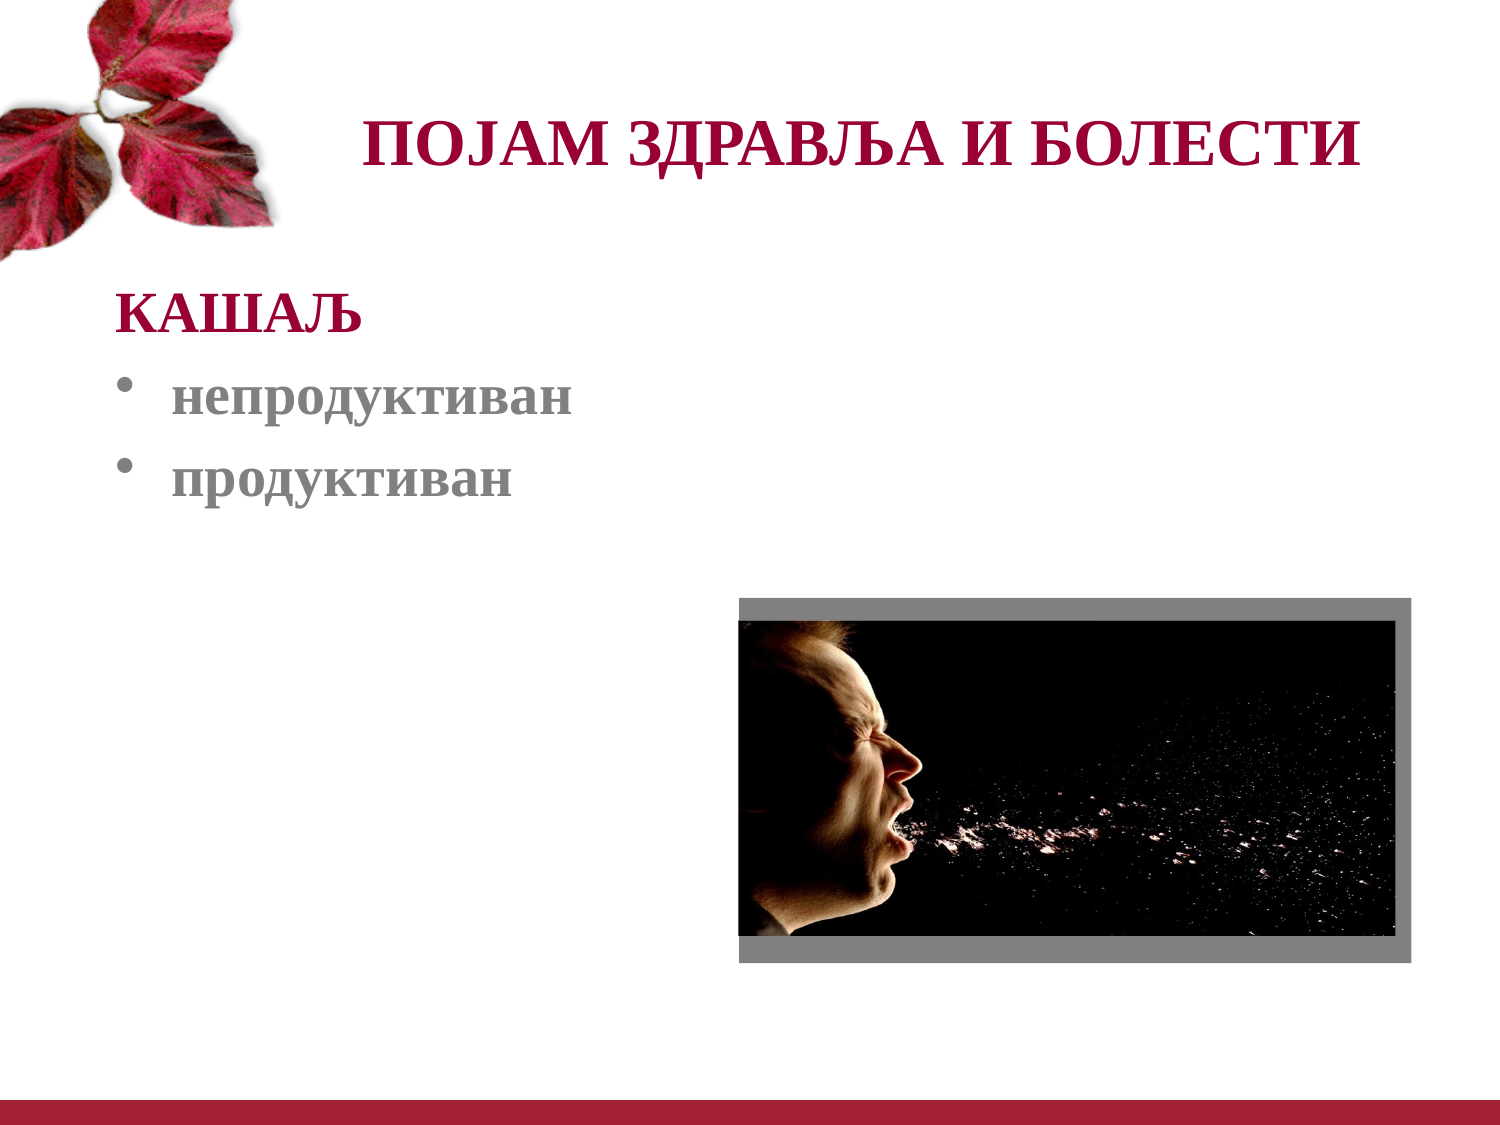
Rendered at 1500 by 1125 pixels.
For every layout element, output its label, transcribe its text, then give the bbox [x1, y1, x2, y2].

list КАШАЉ непродуктиван продуктиван [100, 266, 1451, 1010]
title ПОЈАМ ЗДРАВЉА И БОЛЕСТИ [289, 44, 1436, 233]
picture [0, 0, 295, 273]
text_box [738, 597, 1412, 964]
